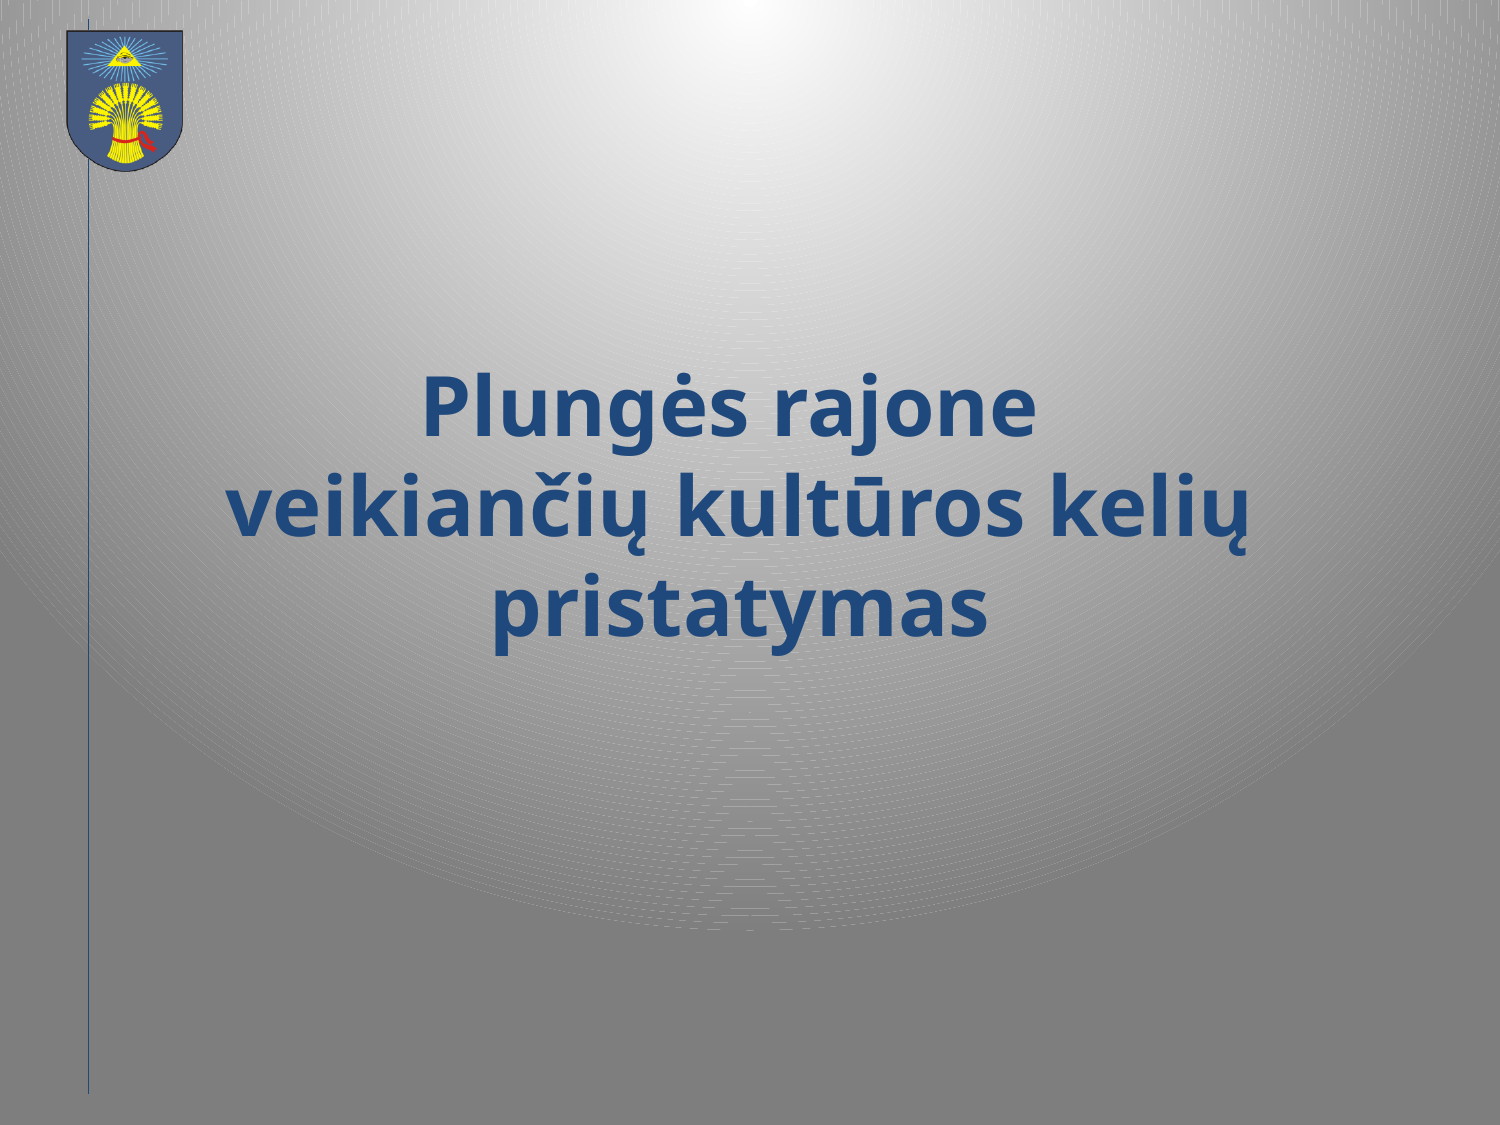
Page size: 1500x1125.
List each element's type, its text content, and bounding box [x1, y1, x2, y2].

picture [66, 30, 183, 172]
title Plungės rajone veikiančių kultūros kelių pristatymas [135, 208, 1345, 799]
